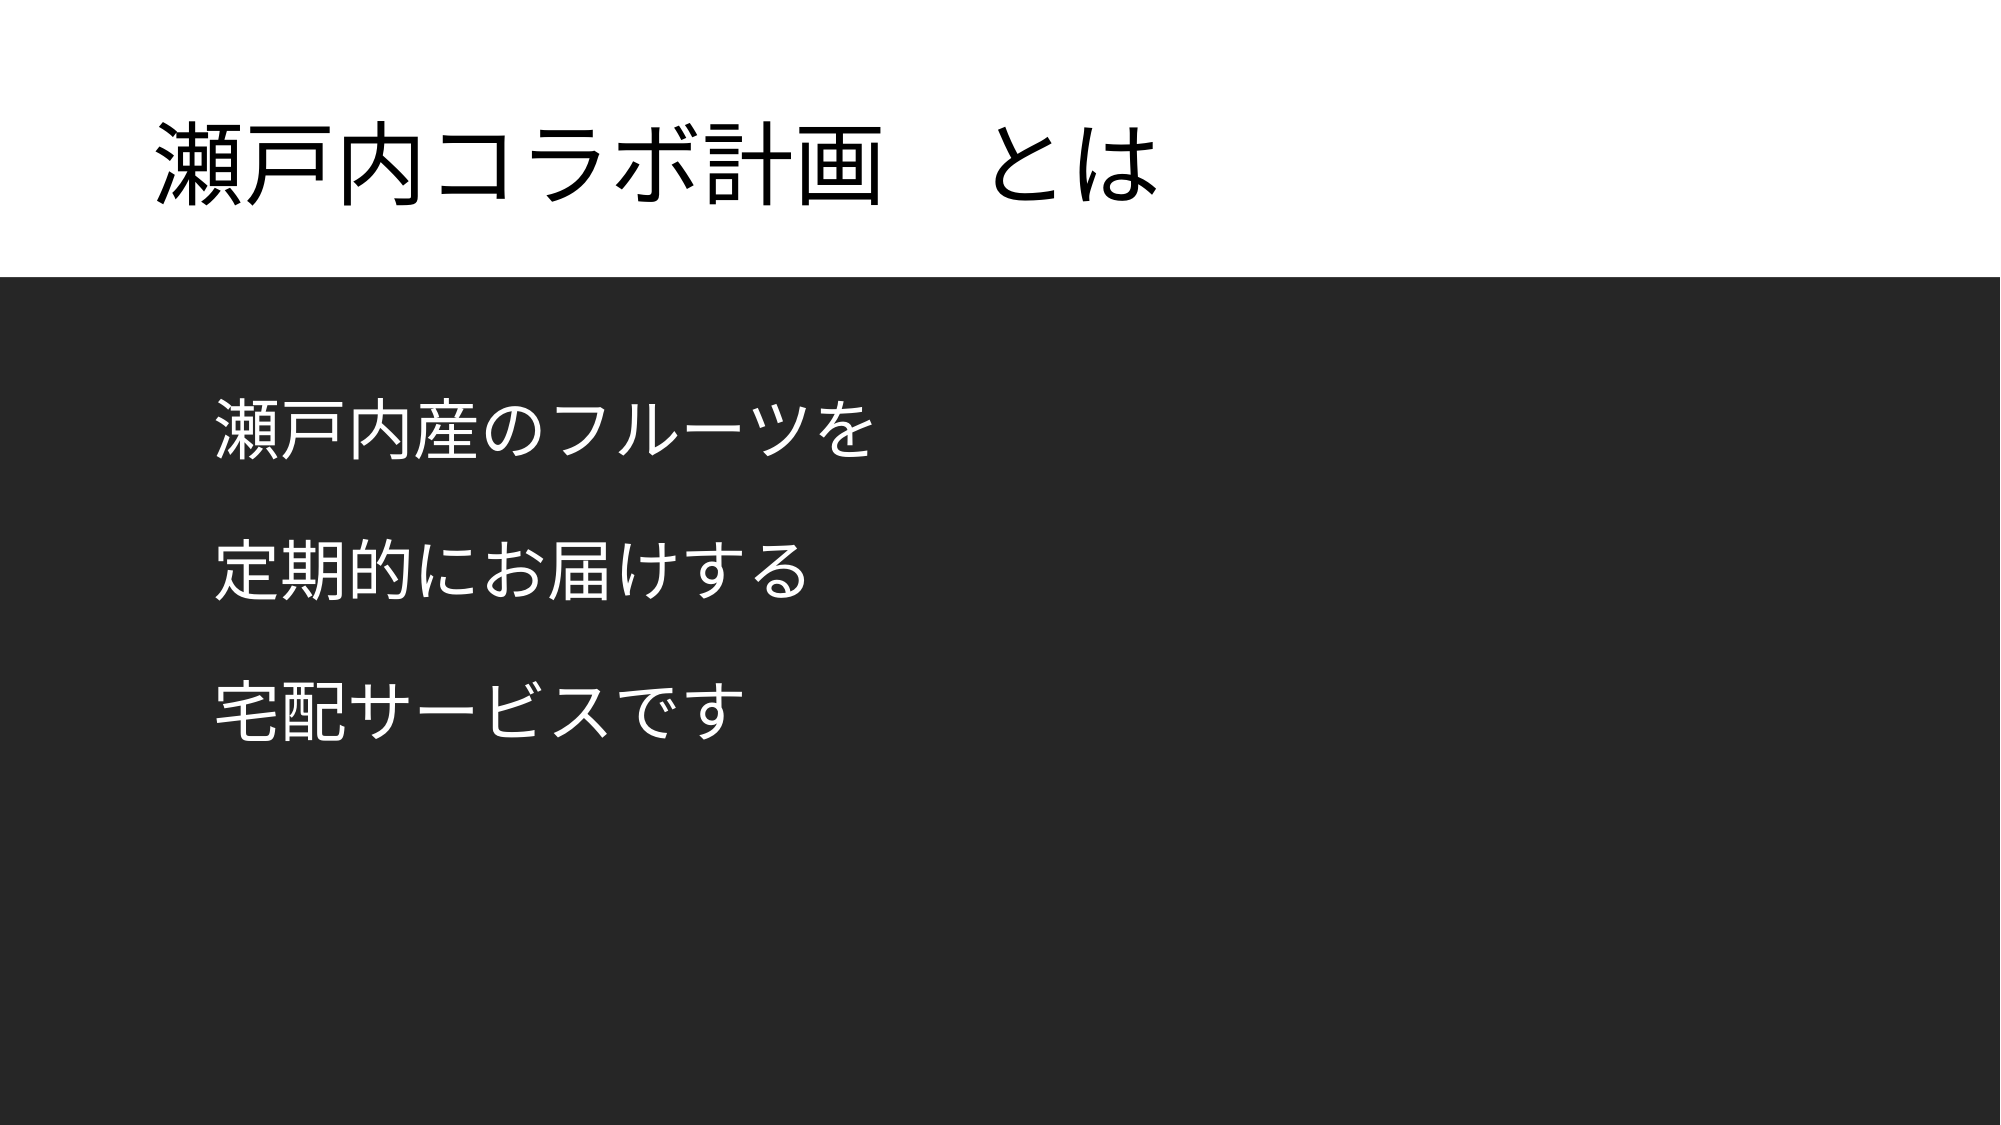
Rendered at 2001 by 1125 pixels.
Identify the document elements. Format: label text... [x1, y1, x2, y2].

text_box [0, 276, 2000, 1125]
title 瀬戸内コラボ計画 とは [137, 59, 1863, 278]
list 瀬戸内産のフルーツを 定期的にお届けする 宅配サービスです [198, 340, 1000, 1014]
